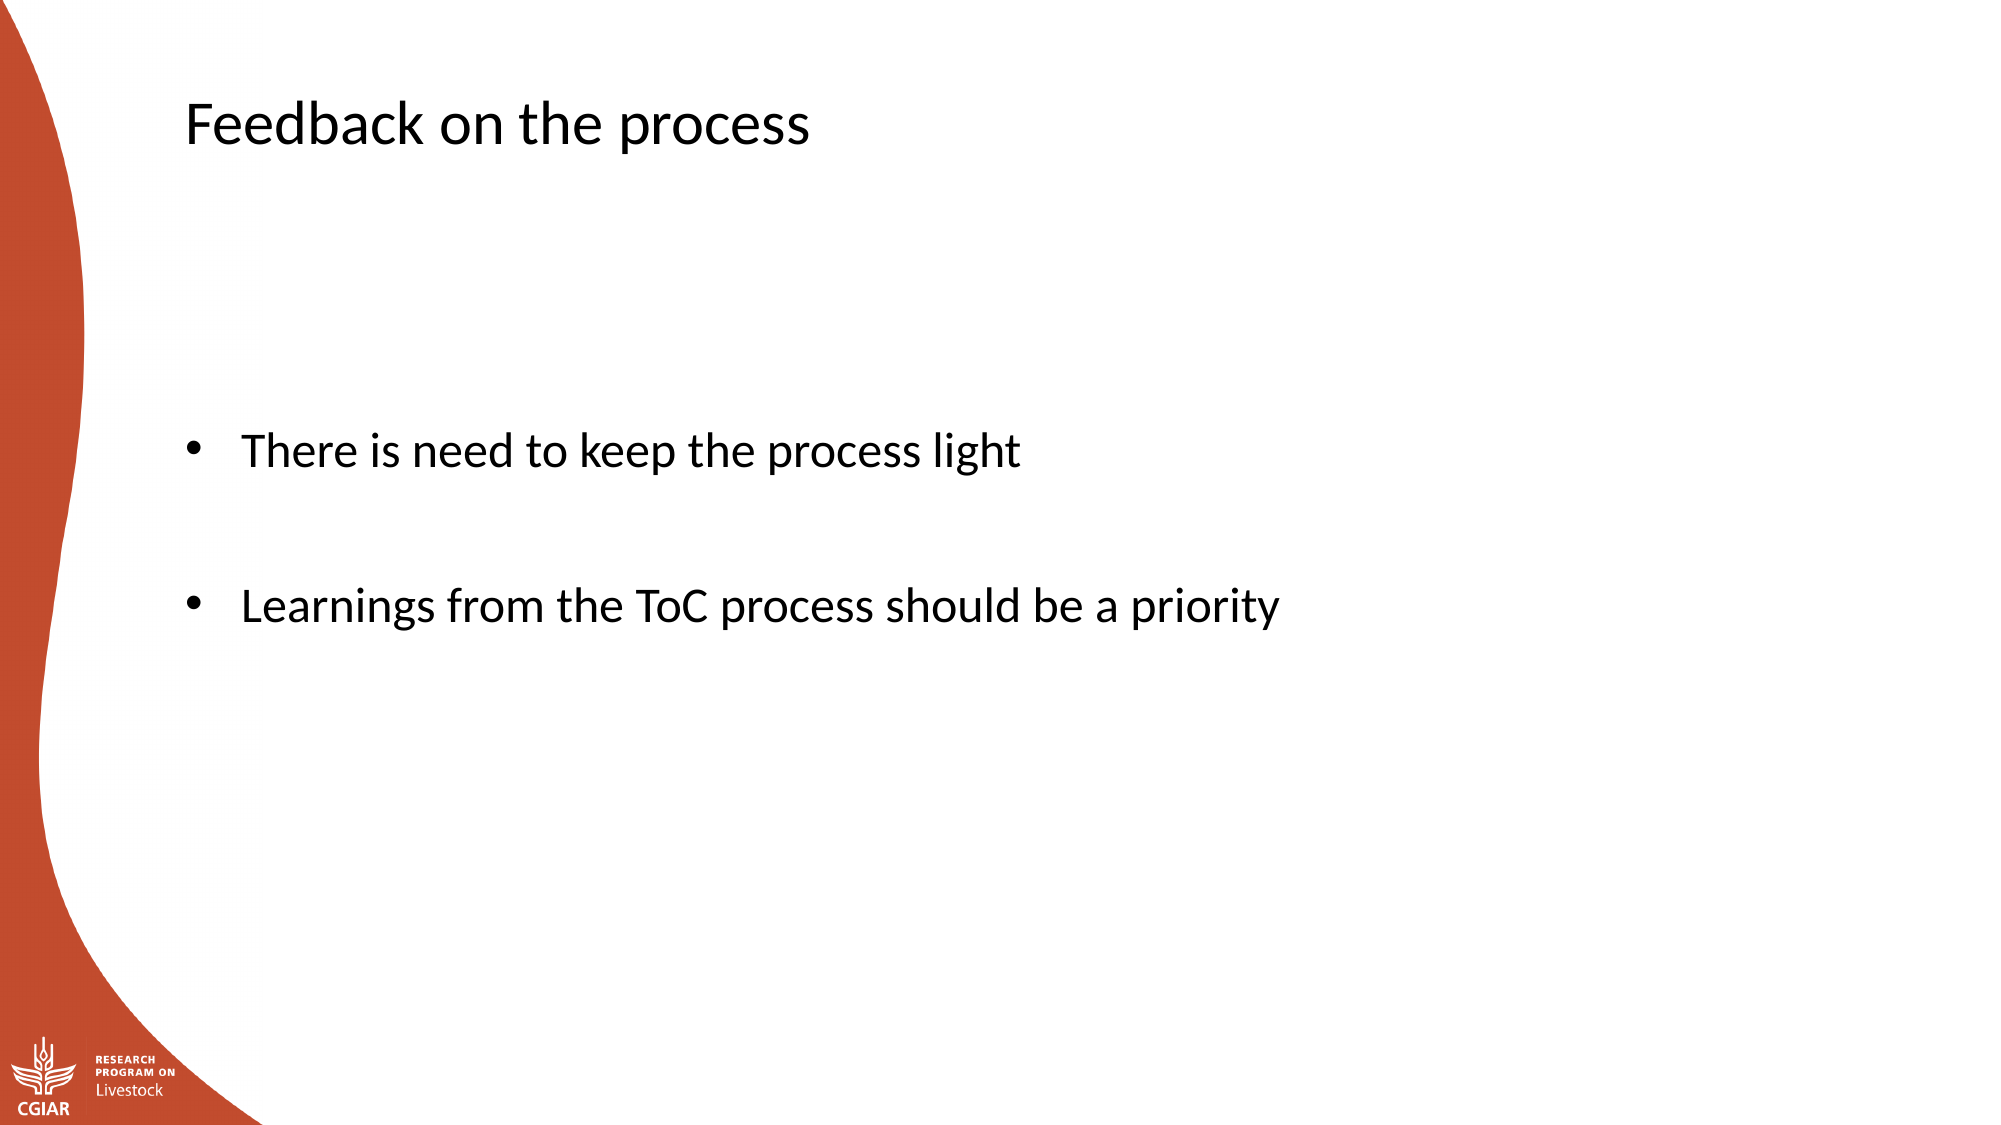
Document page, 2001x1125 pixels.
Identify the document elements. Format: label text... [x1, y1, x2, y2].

list There is need to keep the process light Learnings from the ToC process should be a priority [170, 350, 1883, 975]
list Feedback on the process [170, 75, 1900, 263]
picture [0, 0, 263, 1125]
